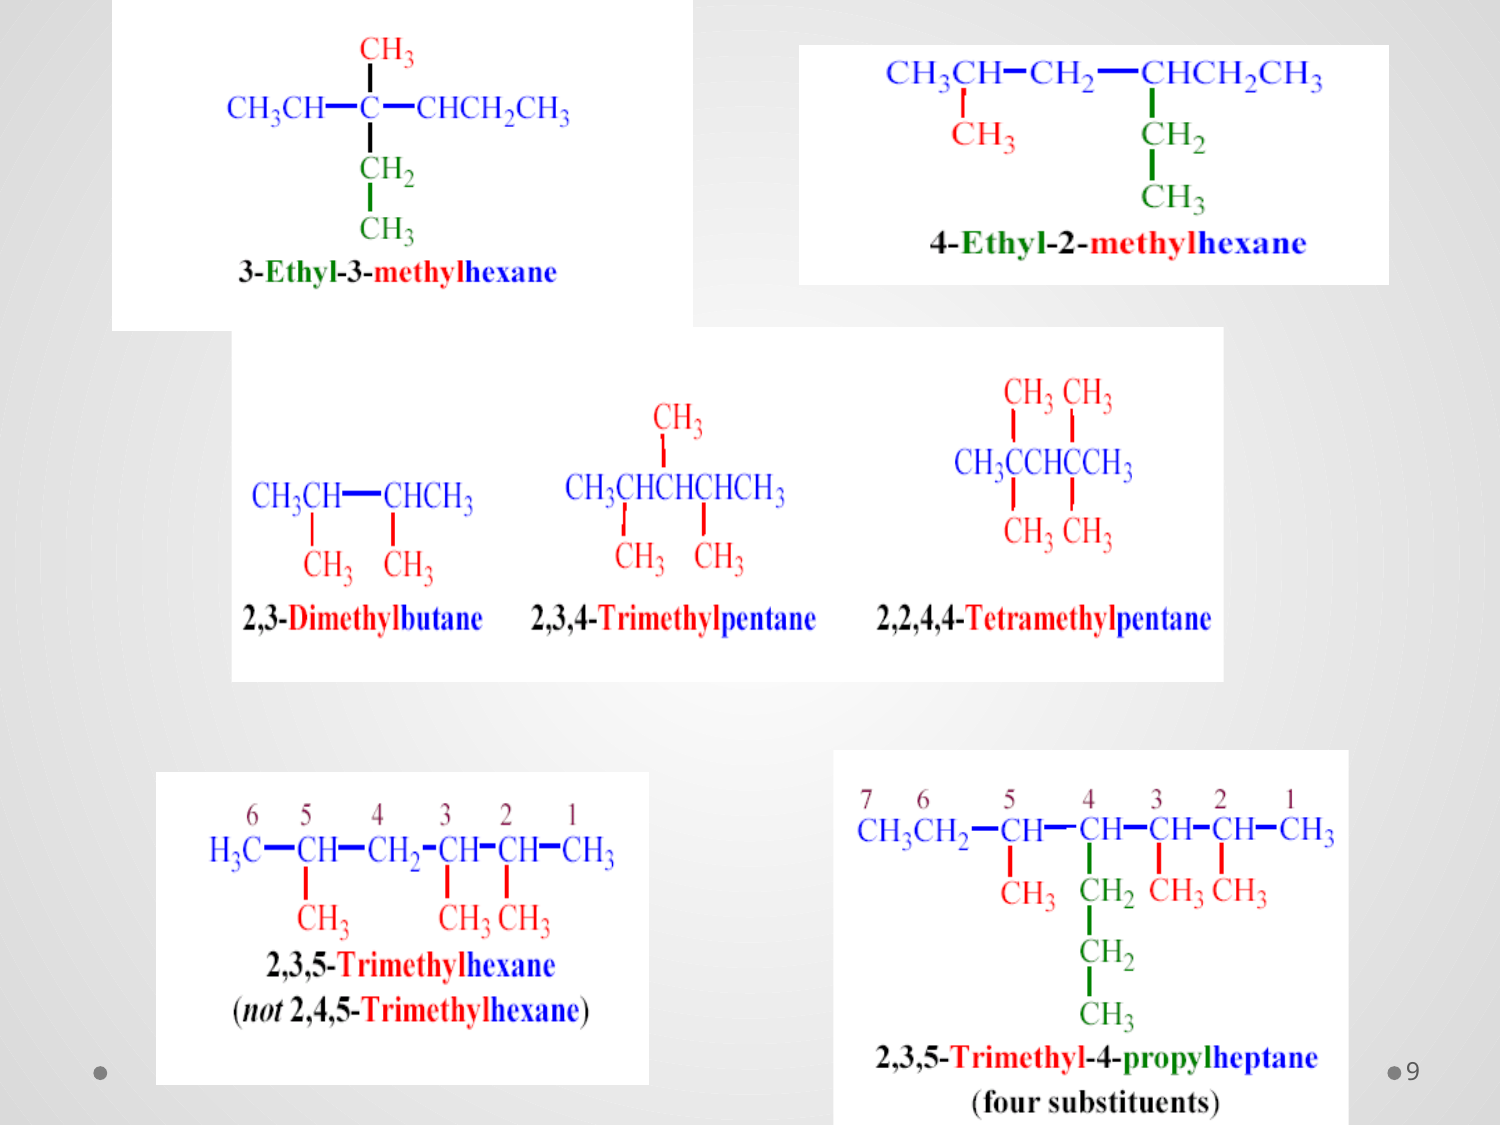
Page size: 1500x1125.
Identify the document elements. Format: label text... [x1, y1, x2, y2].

picture [111, 0, 1224, 683]
picture [155, 772, 649, 1086]
picture [833, 749, 1349, 1125]
picture [798, 45, 1389, 285]
slide_number 9 [1401, 1042, 1494, 1103]
